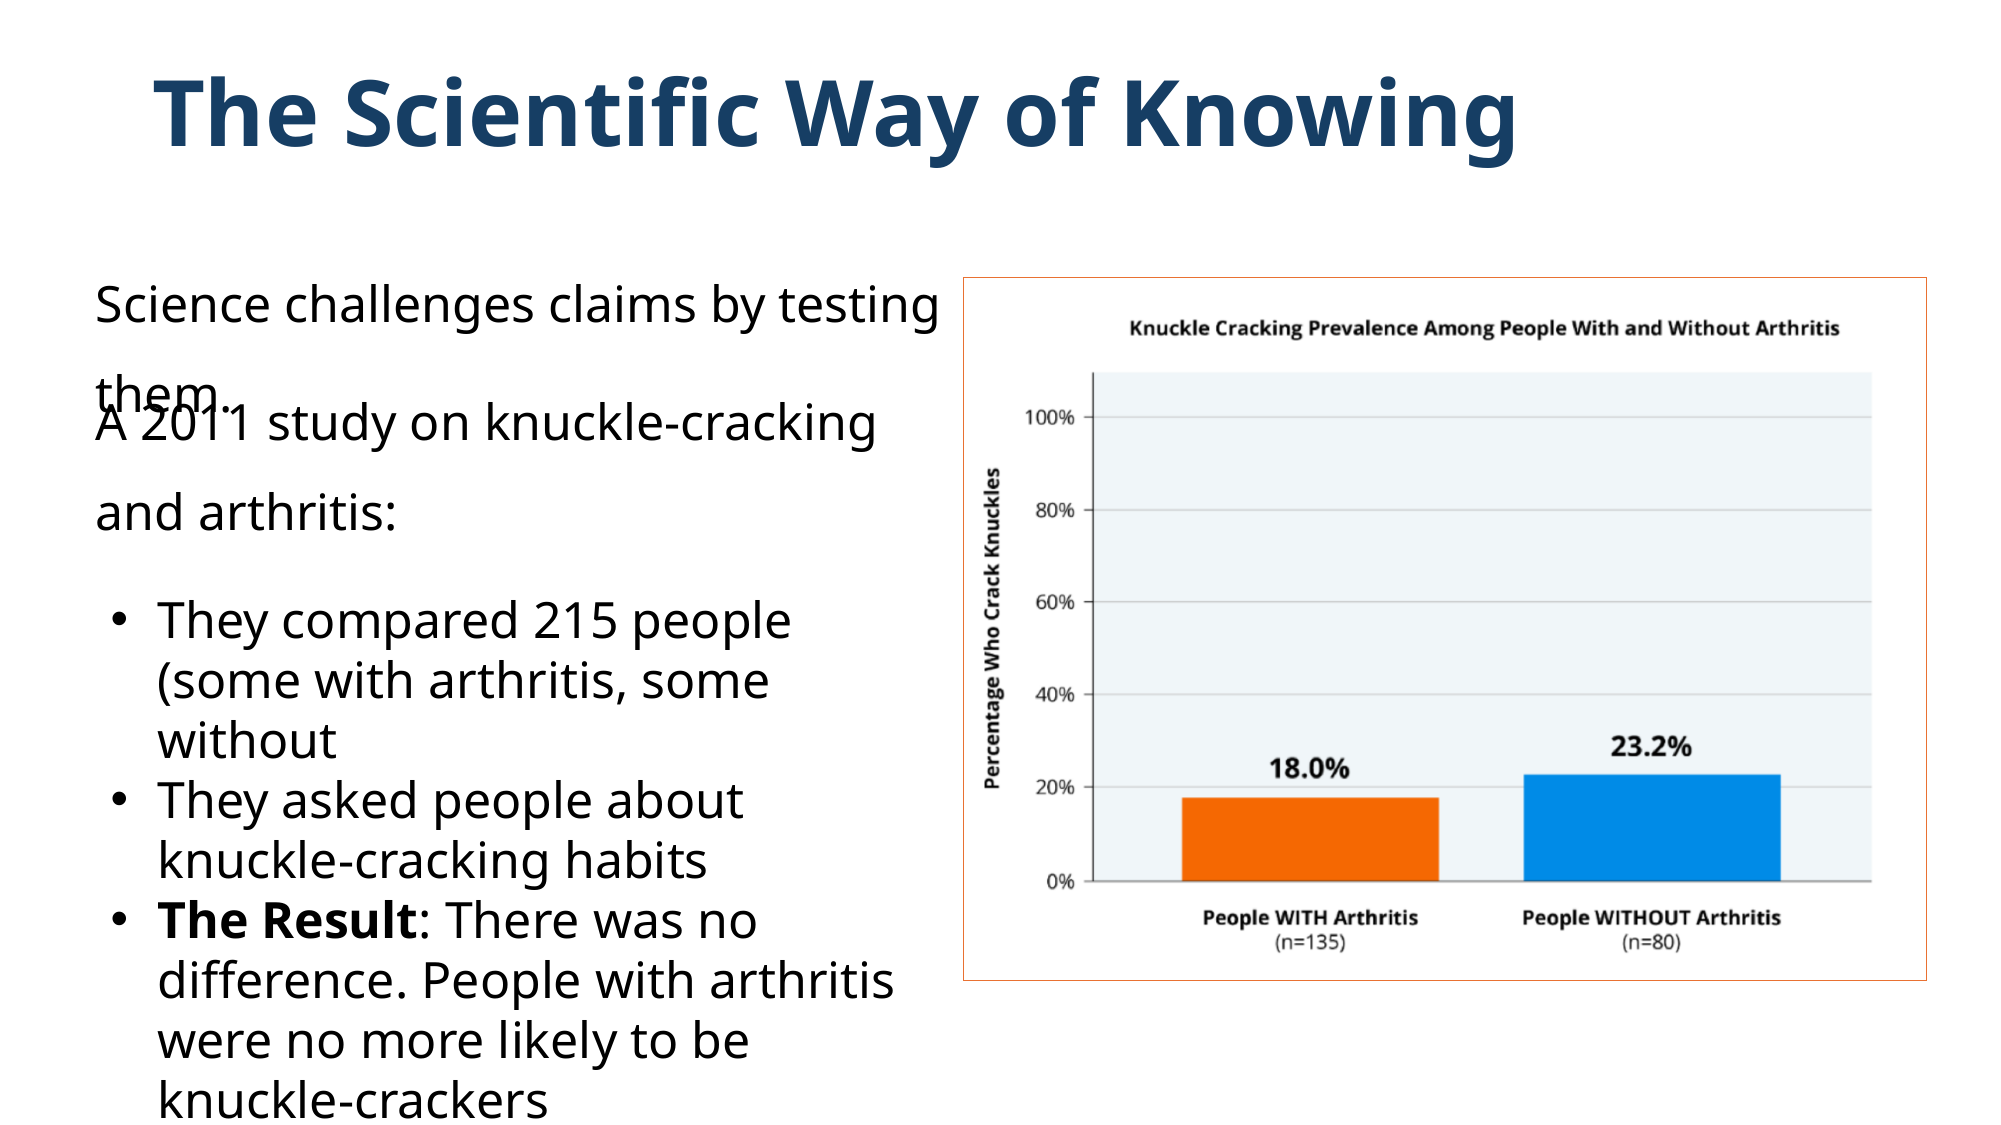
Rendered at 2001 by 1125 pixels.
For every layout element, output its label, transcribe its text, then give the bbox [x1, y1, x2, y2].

picture [962, 276, 1928, 981]
text_box The Scientific Way of Knowing [137, 59, 1863, 278]
text_box Science challenges claims by testing them. [95, 242, 962, 360]
text_box A 2011 study on knuckle-cracking and arthritis: [95, 360, 962, 541]
text_box They compared 215 people (some with arthritis, some without They asked people about knuckle-cracking habits The Result: There was no difference. People with arthritis were no more likely to be knuckle-crackers [95, 581, 963, 1125]
